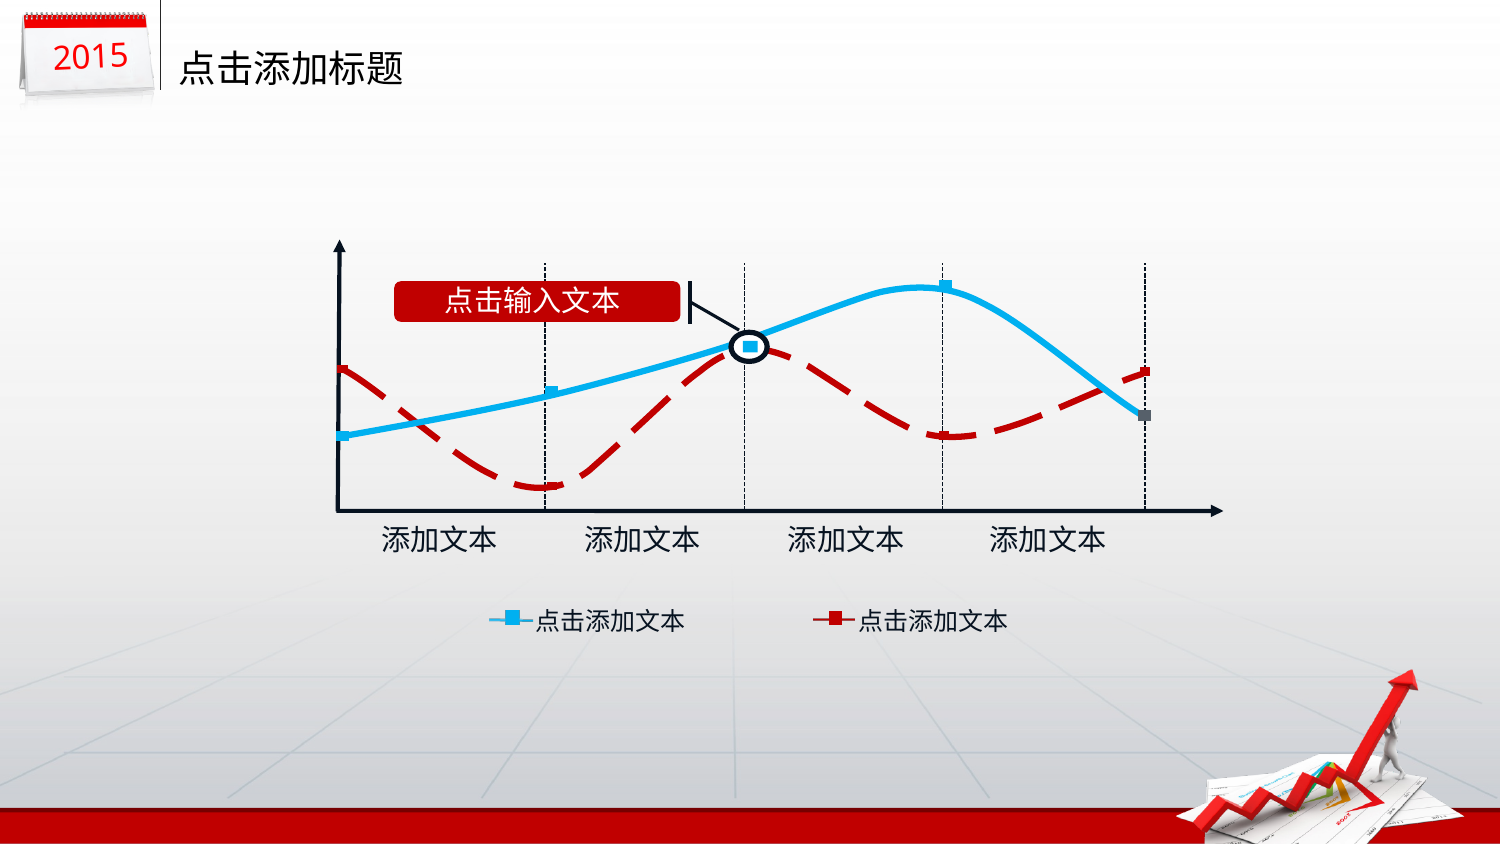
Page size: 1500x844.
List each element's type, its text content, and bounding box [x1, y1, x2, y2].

picture [0, 0, 1500, 844]
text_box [0, 0, 166, 132]
text_box 点击添加标题 [166, 37, 561, 97]
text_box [812, 597, 1025, 643]
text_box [336, 239, 1224, 565]
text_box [490, 597, 702, 643]
